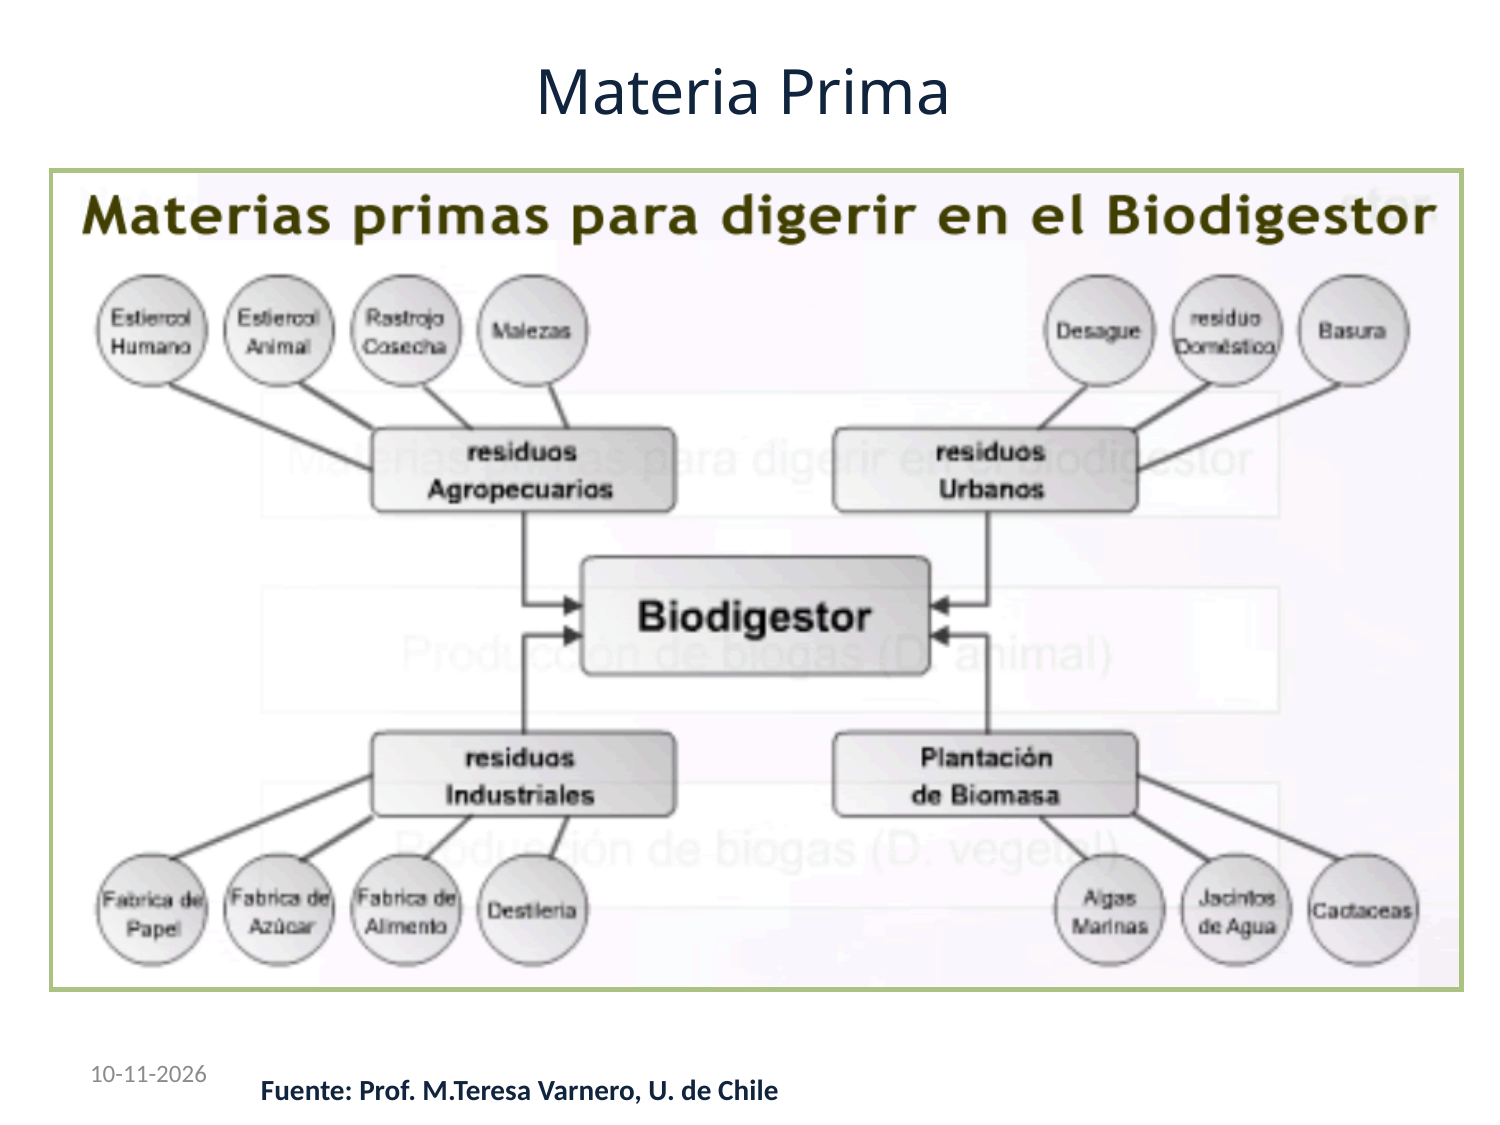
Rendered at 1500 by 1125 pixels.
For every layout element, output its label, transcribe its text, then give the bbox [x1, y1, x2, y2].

text_box Fuente: Prof. M.Teresa Varnero, U. de Chile [246, 1064, 1231, 1114]
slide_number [75, 1042, 425, 1103]
picture [52, 172, 1460, 988]
text_box Materia Prima [76, 30, 1427, 150]
